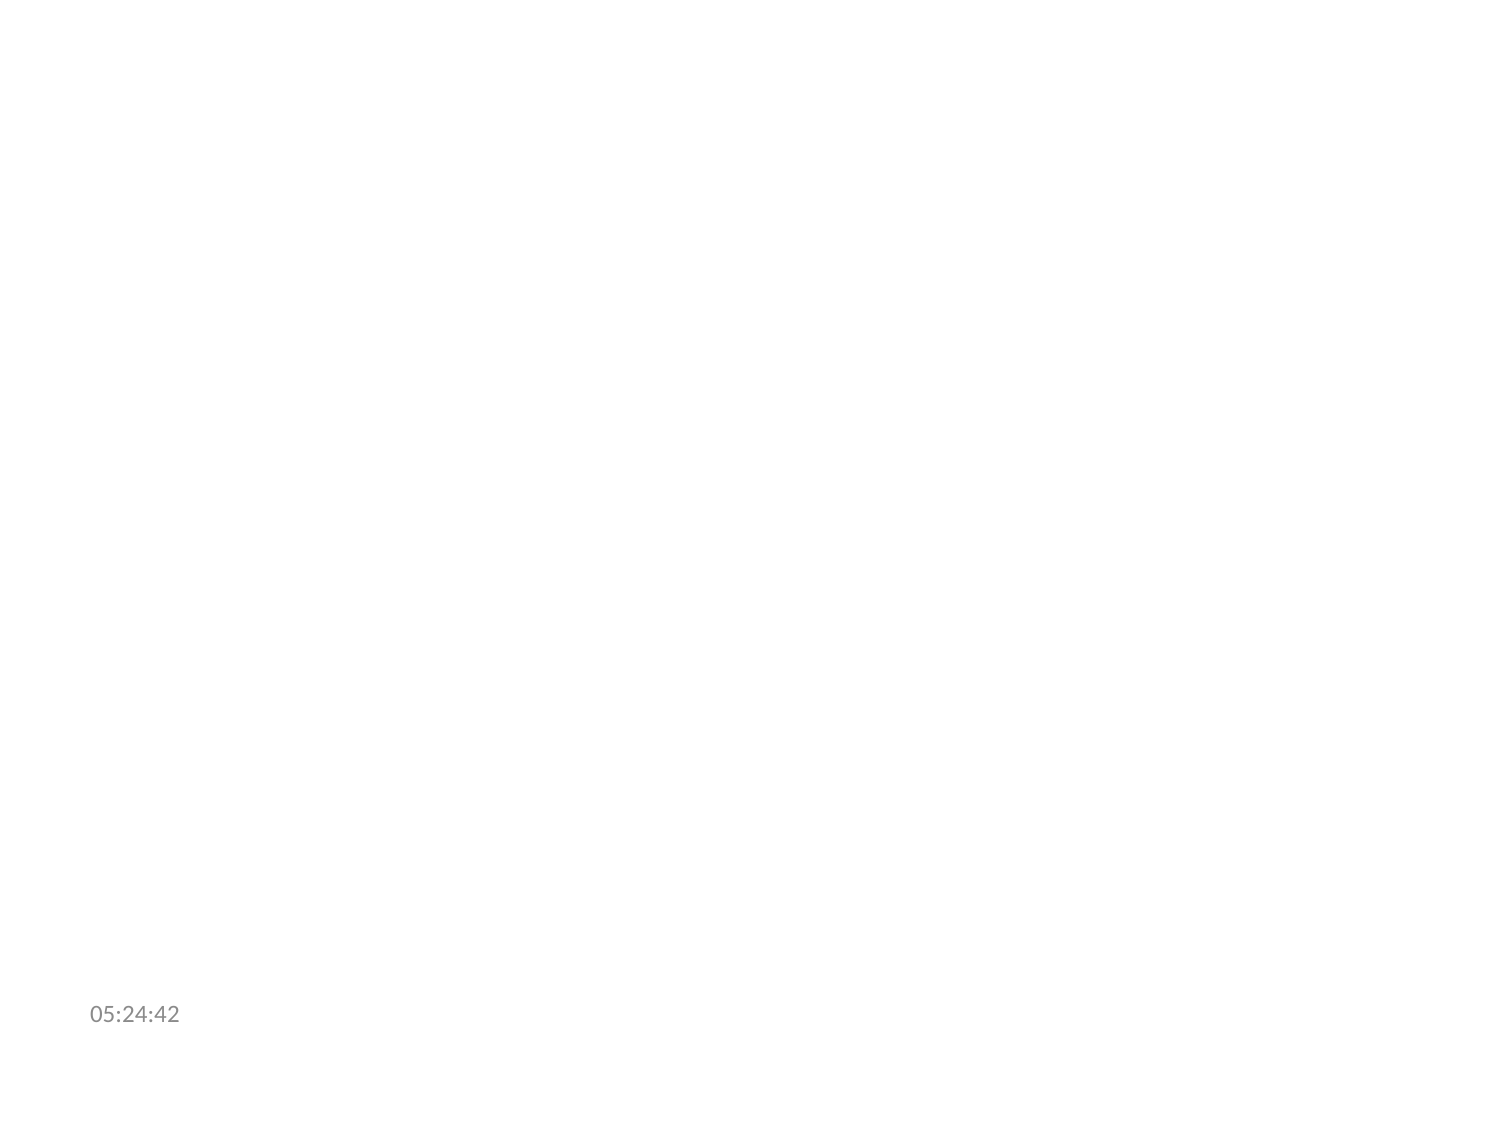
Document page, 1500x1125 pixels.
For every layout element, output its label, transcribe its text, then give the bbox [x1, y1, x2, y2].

text_box 15:35:09 [75, 982, 425, 1043]
